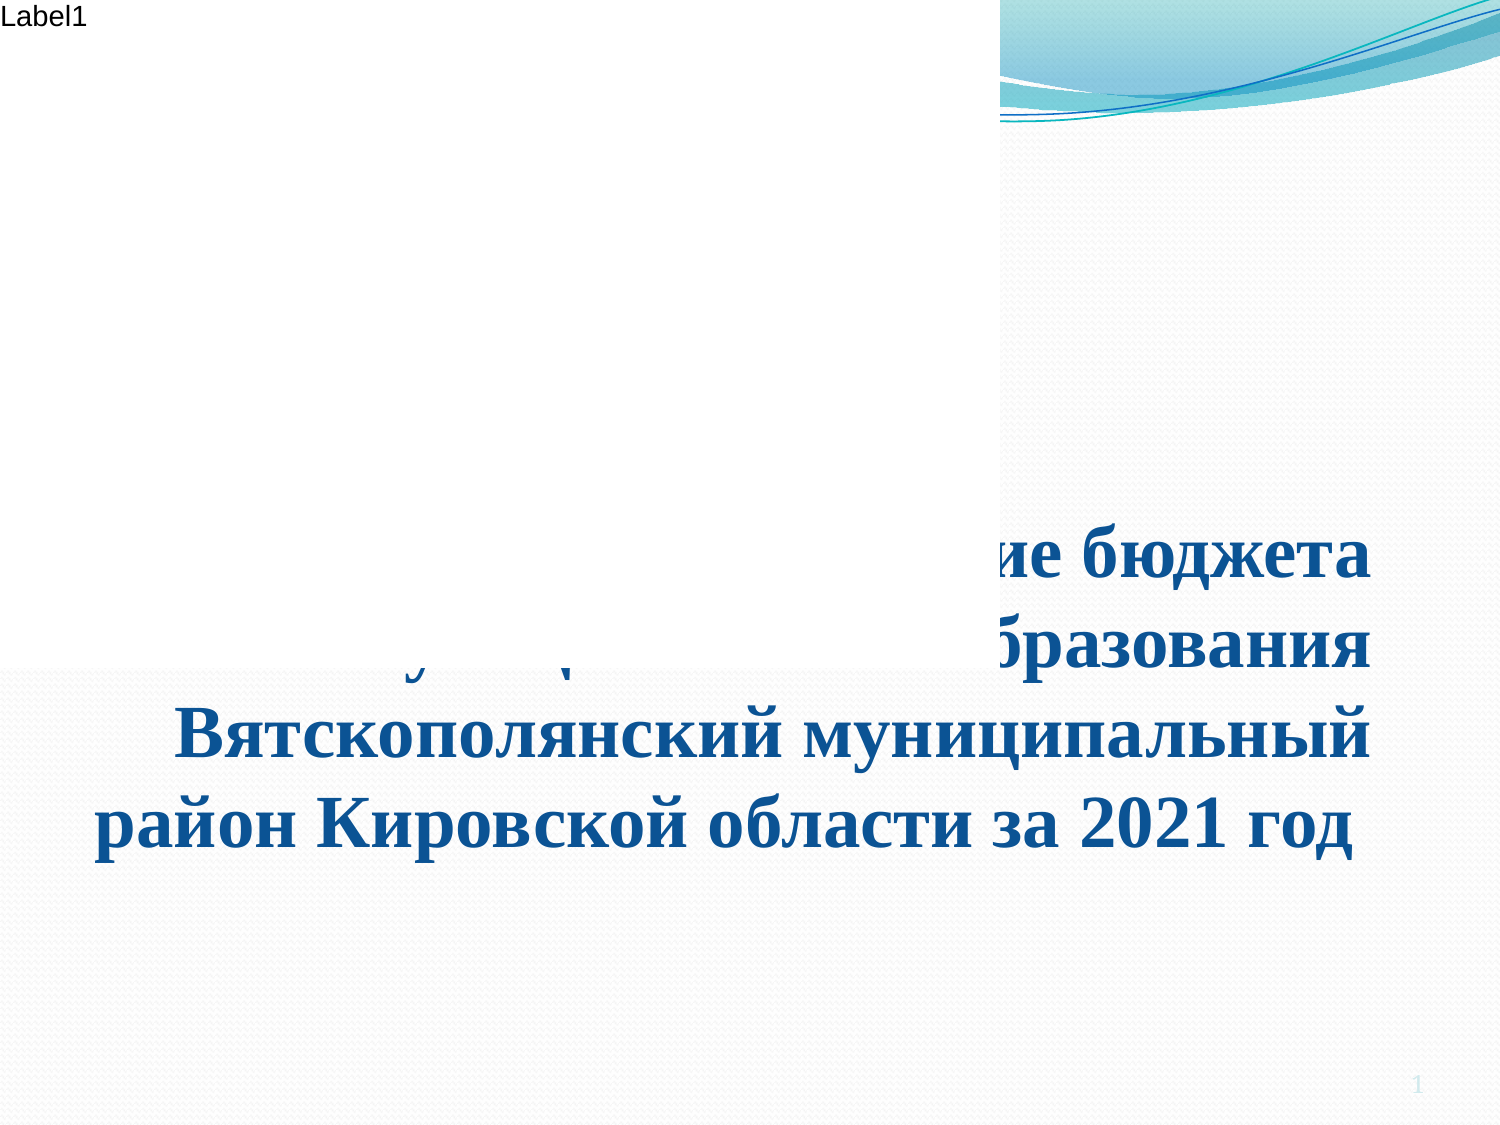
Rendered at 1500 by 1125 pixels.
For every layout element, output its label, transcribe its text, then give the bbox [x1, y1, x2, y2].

slide_number 1 [1299, 1042, 1425, 1103]
title Исполнение бюджета муниципального образования Вятскополянский муниципальный район Кировской области за 2021 год [87, 125, 1376, 953]
